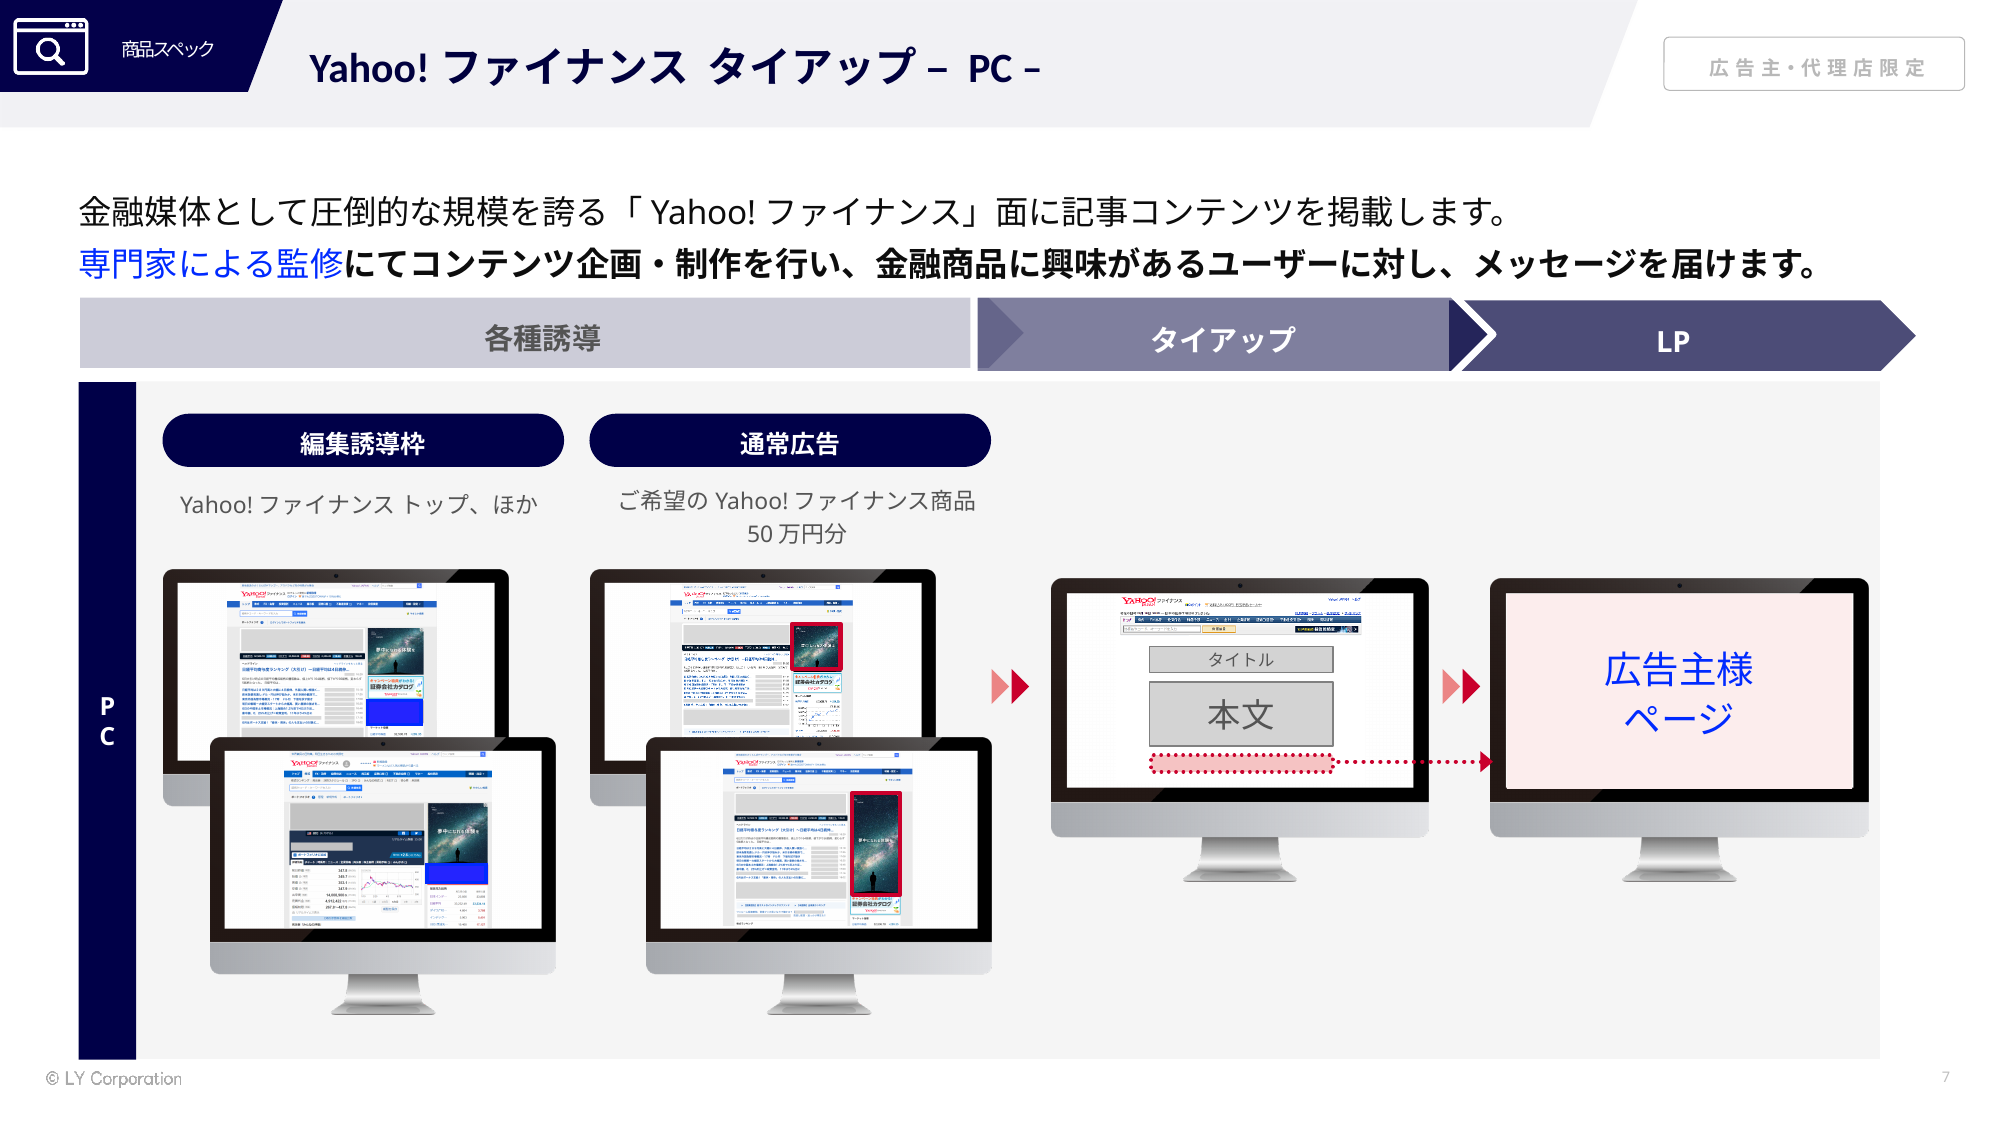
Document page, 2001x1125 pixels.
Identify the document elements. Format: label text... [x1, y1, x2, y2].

text_box LP [1454, 296, 1922, 375]
picture [589, 568, 992, 1015]
list Yahoo!ファイナンス タイアップ – PC – [309, 41, 1645, 97]
picture [46, 1071, 181, 1088]
picture [1050, 577, 1429, 882]
text_box 金融媒体として圧倒的な規模を誇る「Yahoo!ファイナンス」面に記事コンテンツを掲載します。 専門家による監修にてコンテンツ企画・制作を行い、金融商品に興味があるユーザーに対し、メッセージを届けます。 [78, 179, 1880, 284]
text_box 編集誘導枠 [162, 413, 565, 467]
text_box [1429, 673, 1476, 700]
picture [162, 568, 557, 1015]
list 商品スペック [97, 13, 240, 81]
text_box Yahoo!ファイナンス トップ、ほか [180, 484, 539, 518]
text_box 各種誘導 [76, 293, 991, 372]
text_box ご希望のYahoo!ファイナンス商品 50万円分 [617, 480, 978, 547]
picture [8, 4, 92, 88]
text_box タイアップ [974, 294, 1493, 375]
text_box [978, 673, 1025, 700]
text_box 通常広告 [589, 413, 992, 467]
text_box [1116, 595, 1366, 784]
text_box PC [78, 382, 137, 1060]
text_box [135, 381, 1880, 1059]
picture [1490, 577, 1869, 882]
